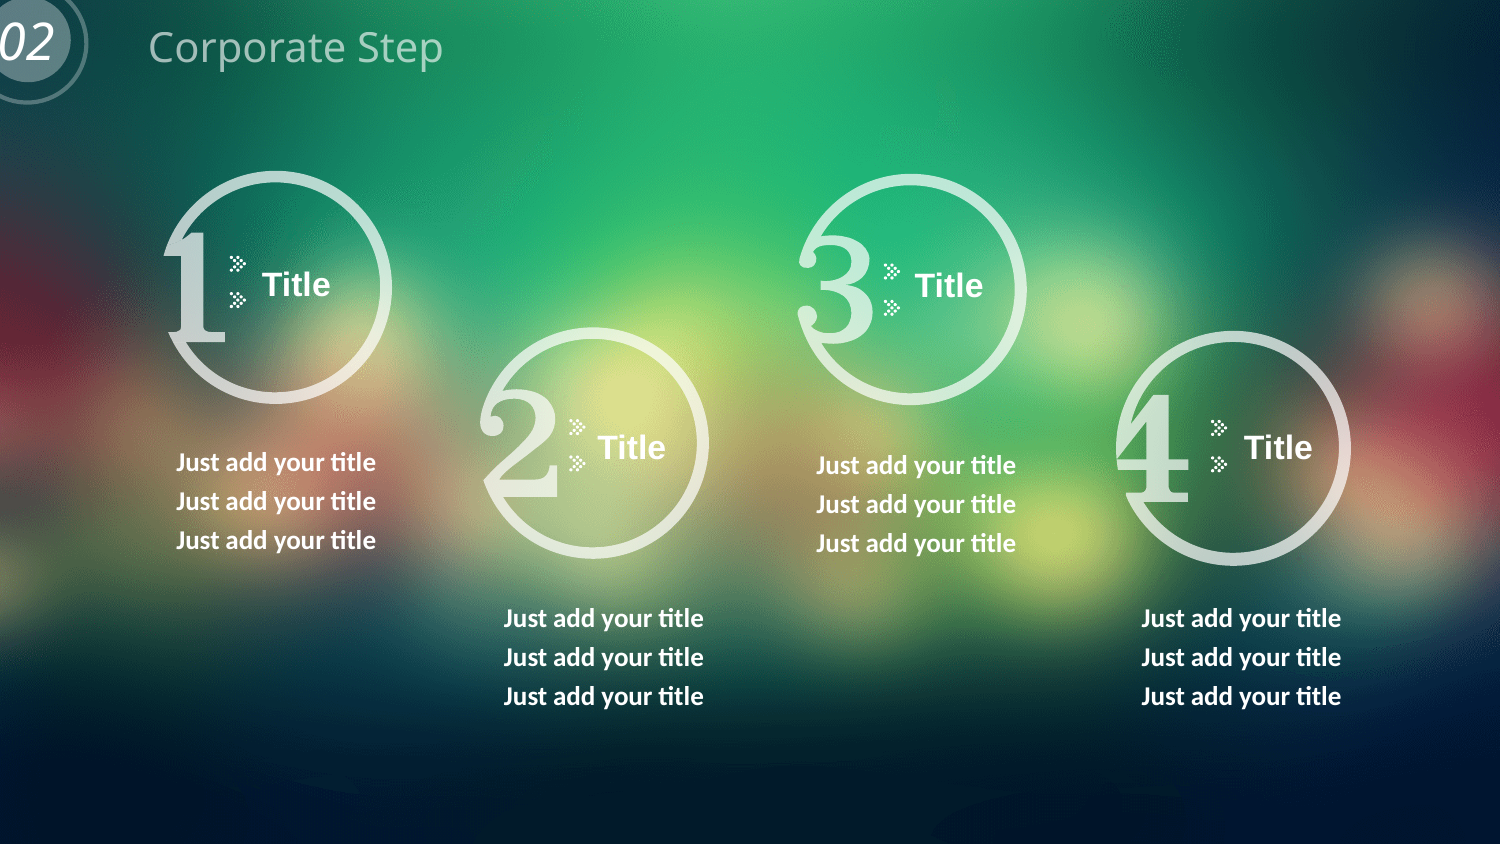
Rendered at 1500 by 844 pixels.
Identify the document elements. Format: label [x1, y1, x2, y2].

text_box [796, 173, 1034, 568]
text_box [0, 0, 487, 103]
picture [0, 0, 1500, 844]
text_box [159, 170, 394, 565]
text_box [1115, 330, 1359, 720]
text_box [477, 327, 721, 720]
text_box [1039, 245, 1258, 481]
